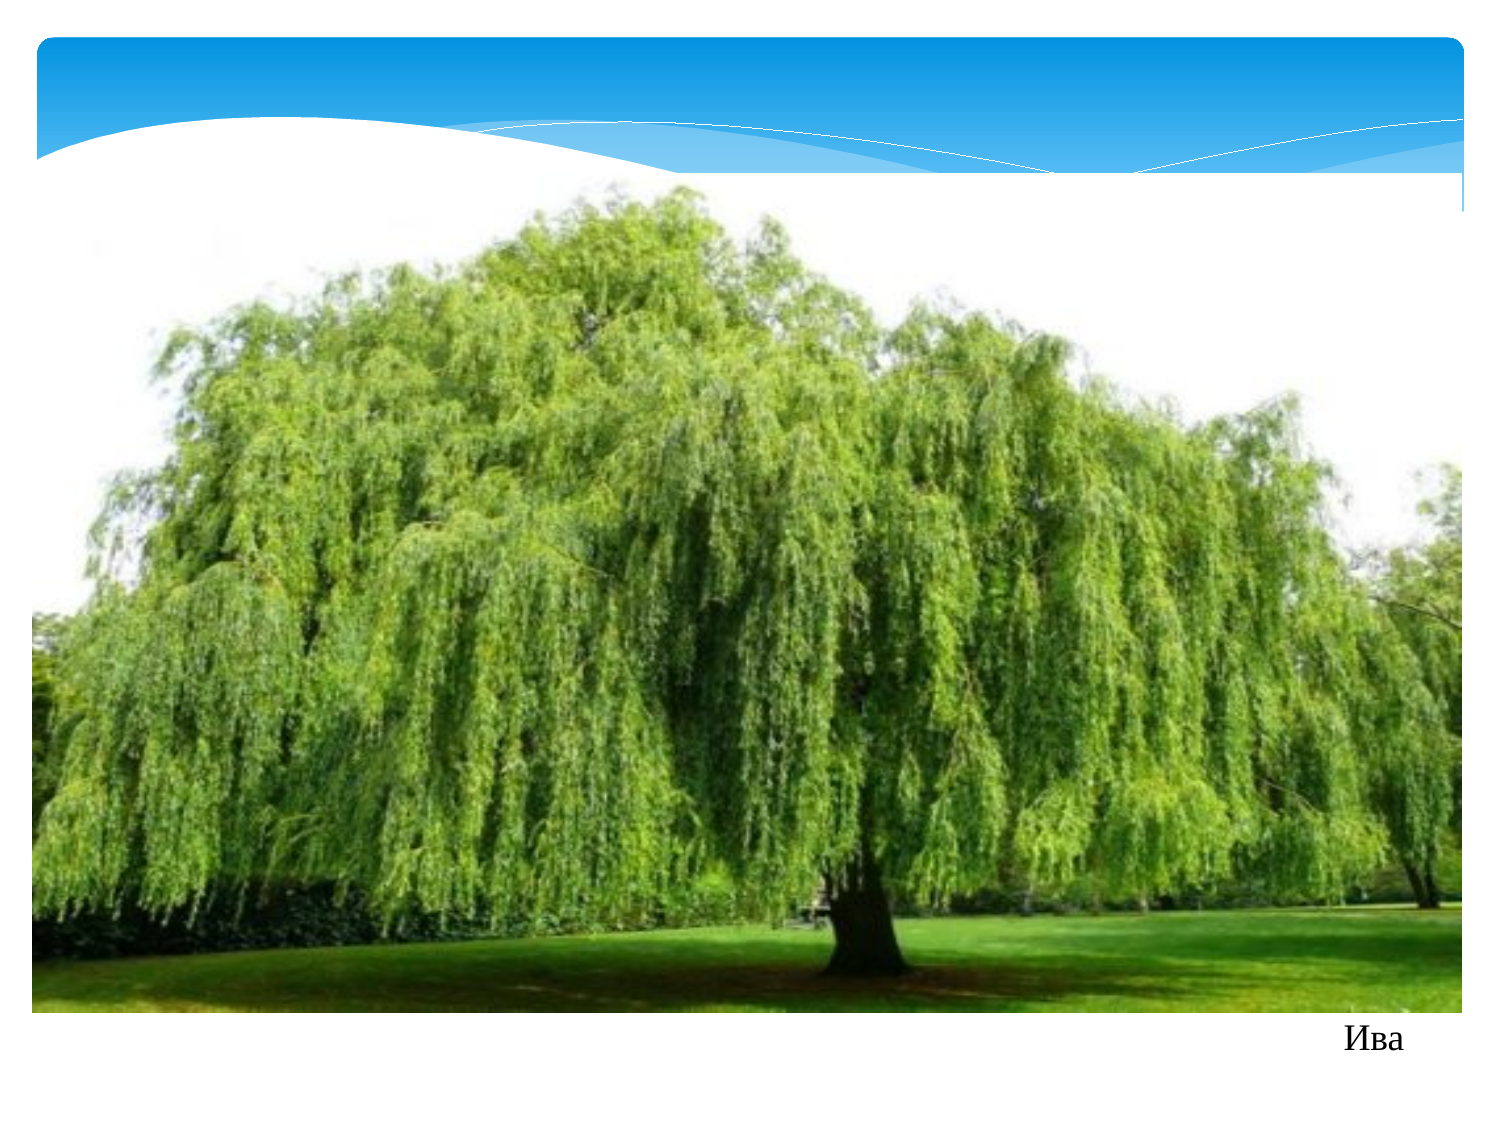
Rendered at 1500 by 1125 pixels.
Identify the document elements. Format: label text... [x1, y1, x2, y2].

text_box Ива [1328, 1005, 1500, 1066]
picture [31, 173, 1462, 1013]
